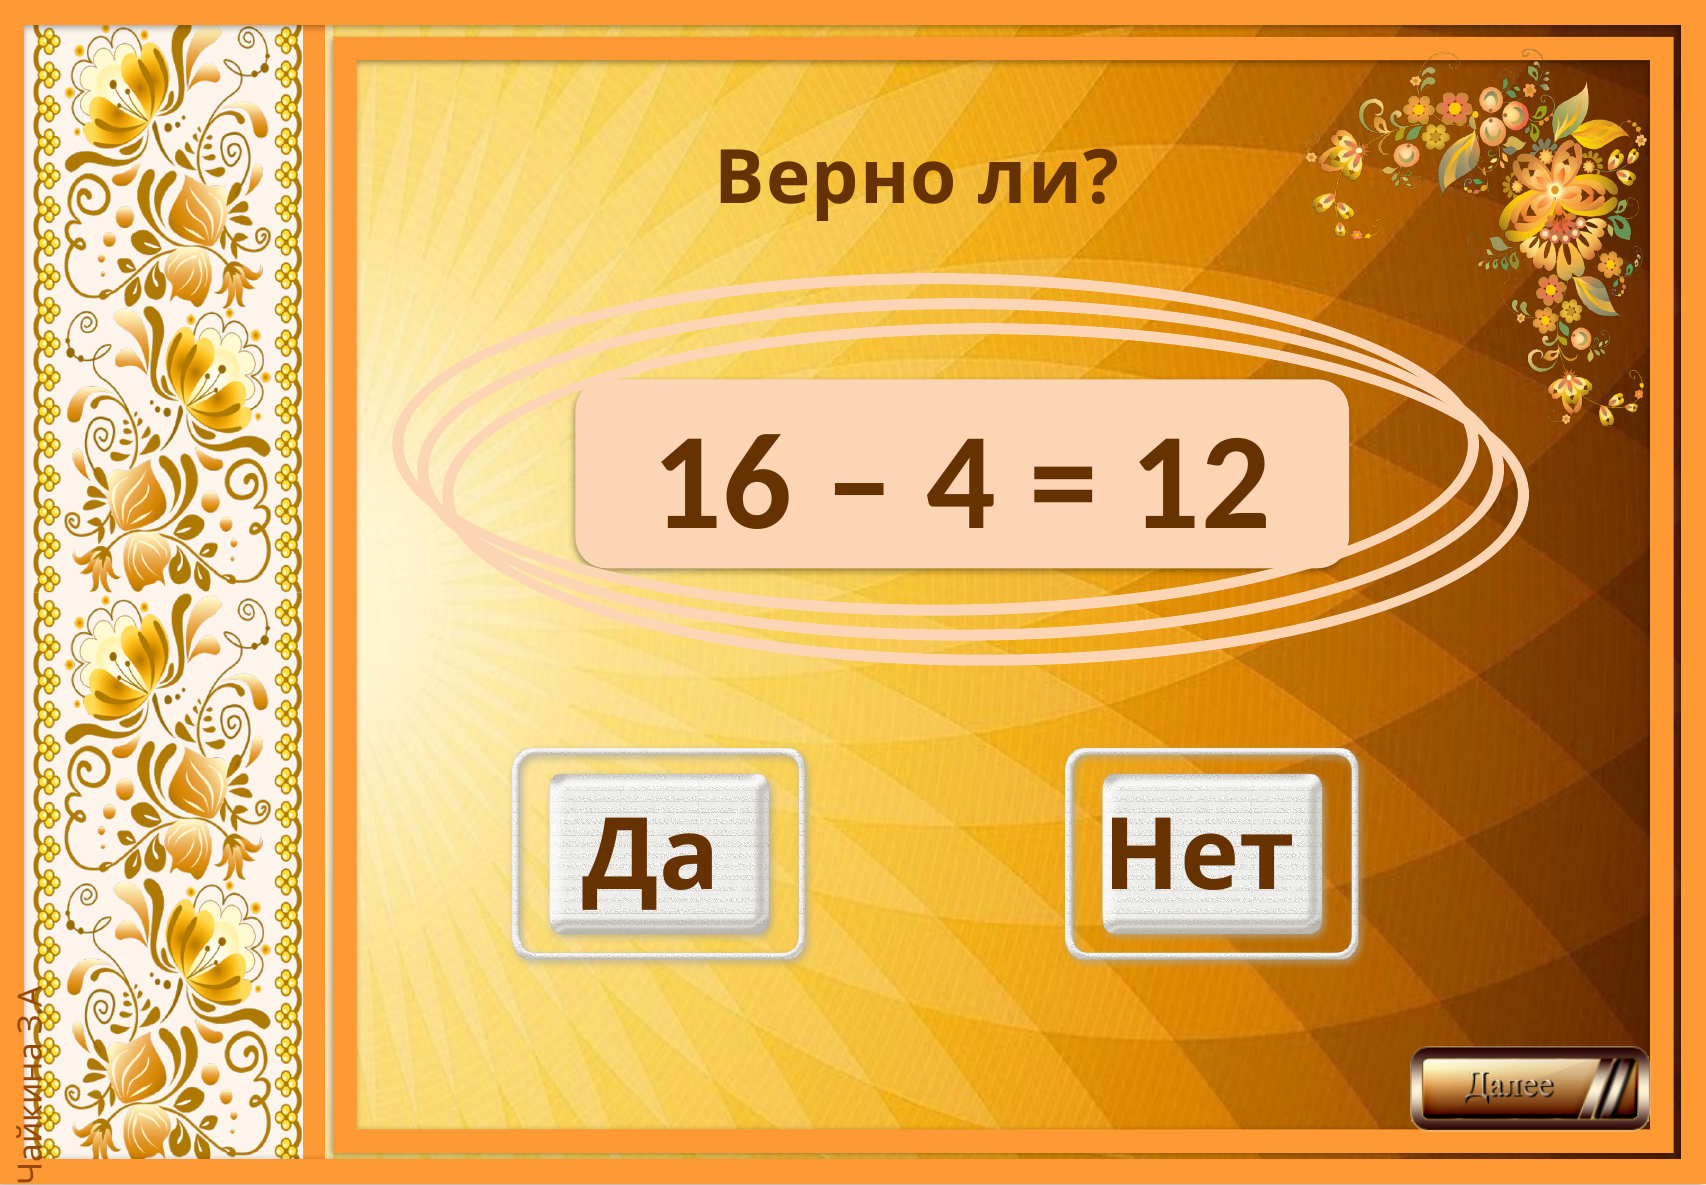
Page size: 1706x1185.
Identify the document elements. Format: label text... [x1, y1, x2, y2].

picture [32, 1149, 39, 1157]
picture [25, 993, 31, 1000]
picture [25, 1149, 32, 1159]
picture [25, 25, 303, 1159]
picture [32, 1048, 39, 1056]
picture [25, 1068, 31, 1077]
picture [25, 1091, 38, 1099]
text_box [440, 321, 1532, 668]
text_box [467, 439, 1507, 643]
text_box 16 – 4 = 12 [574, 378, 1350, 570]
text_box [1054, 733, 1373, 976]
picture [25, 1130, 38, 1138]
picture [325, 25, 1681, 1159]
text_box Верно ли? [392, 119, 1444, 317]
text_box [460, 426, 1482, 618]
text_box [415, 296, 1491, 534]
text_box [501, 733, 820, 976]
text_box [390, 271, 1466, 509]
